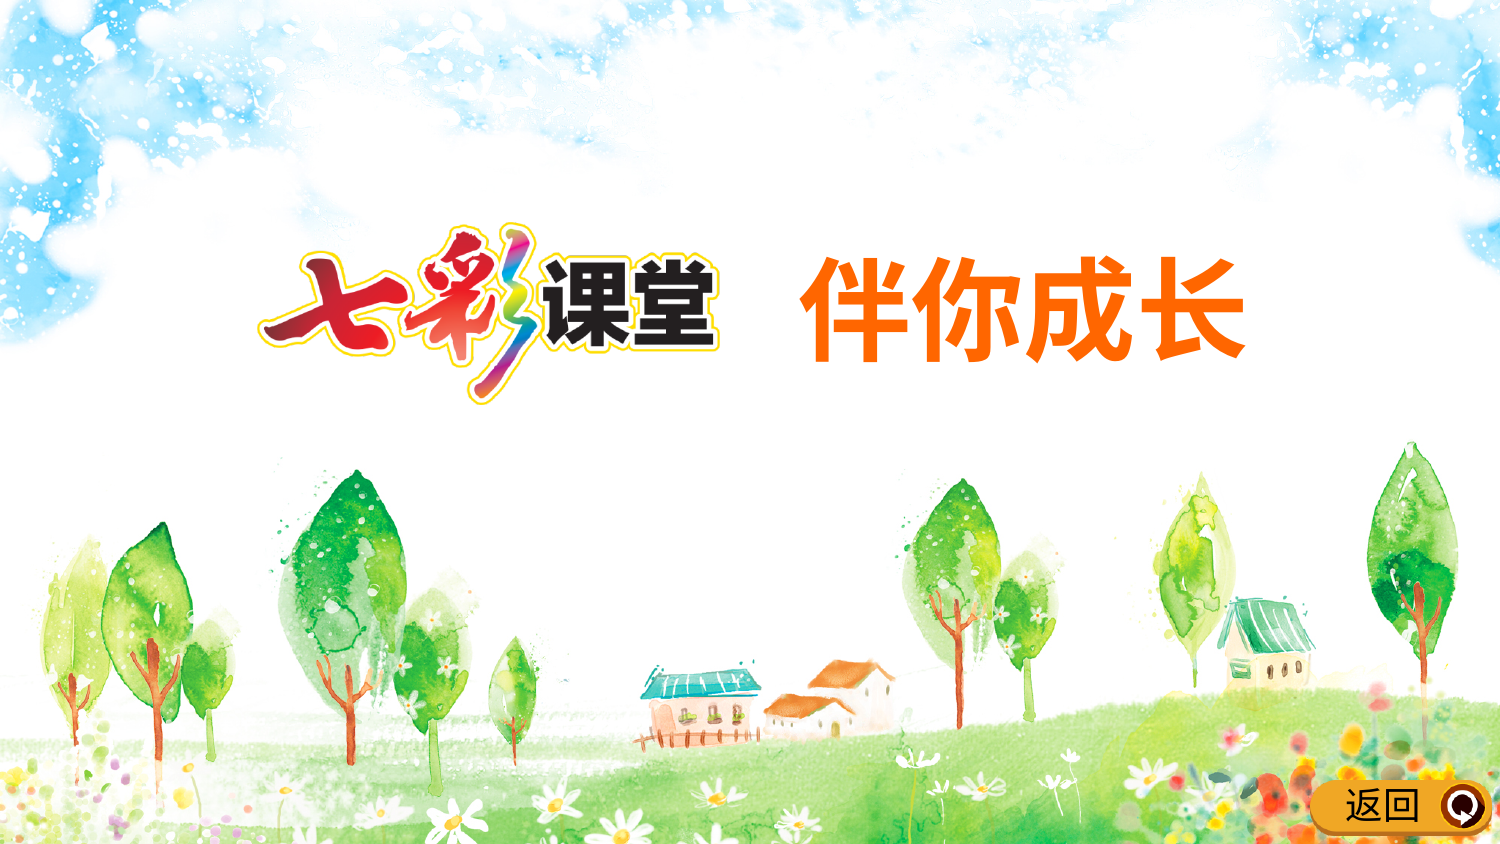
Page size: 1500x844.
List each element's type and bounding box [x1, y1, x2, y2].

picture [0, 0, 1500, 844]
text_box [253, 220, 1316, 407]
